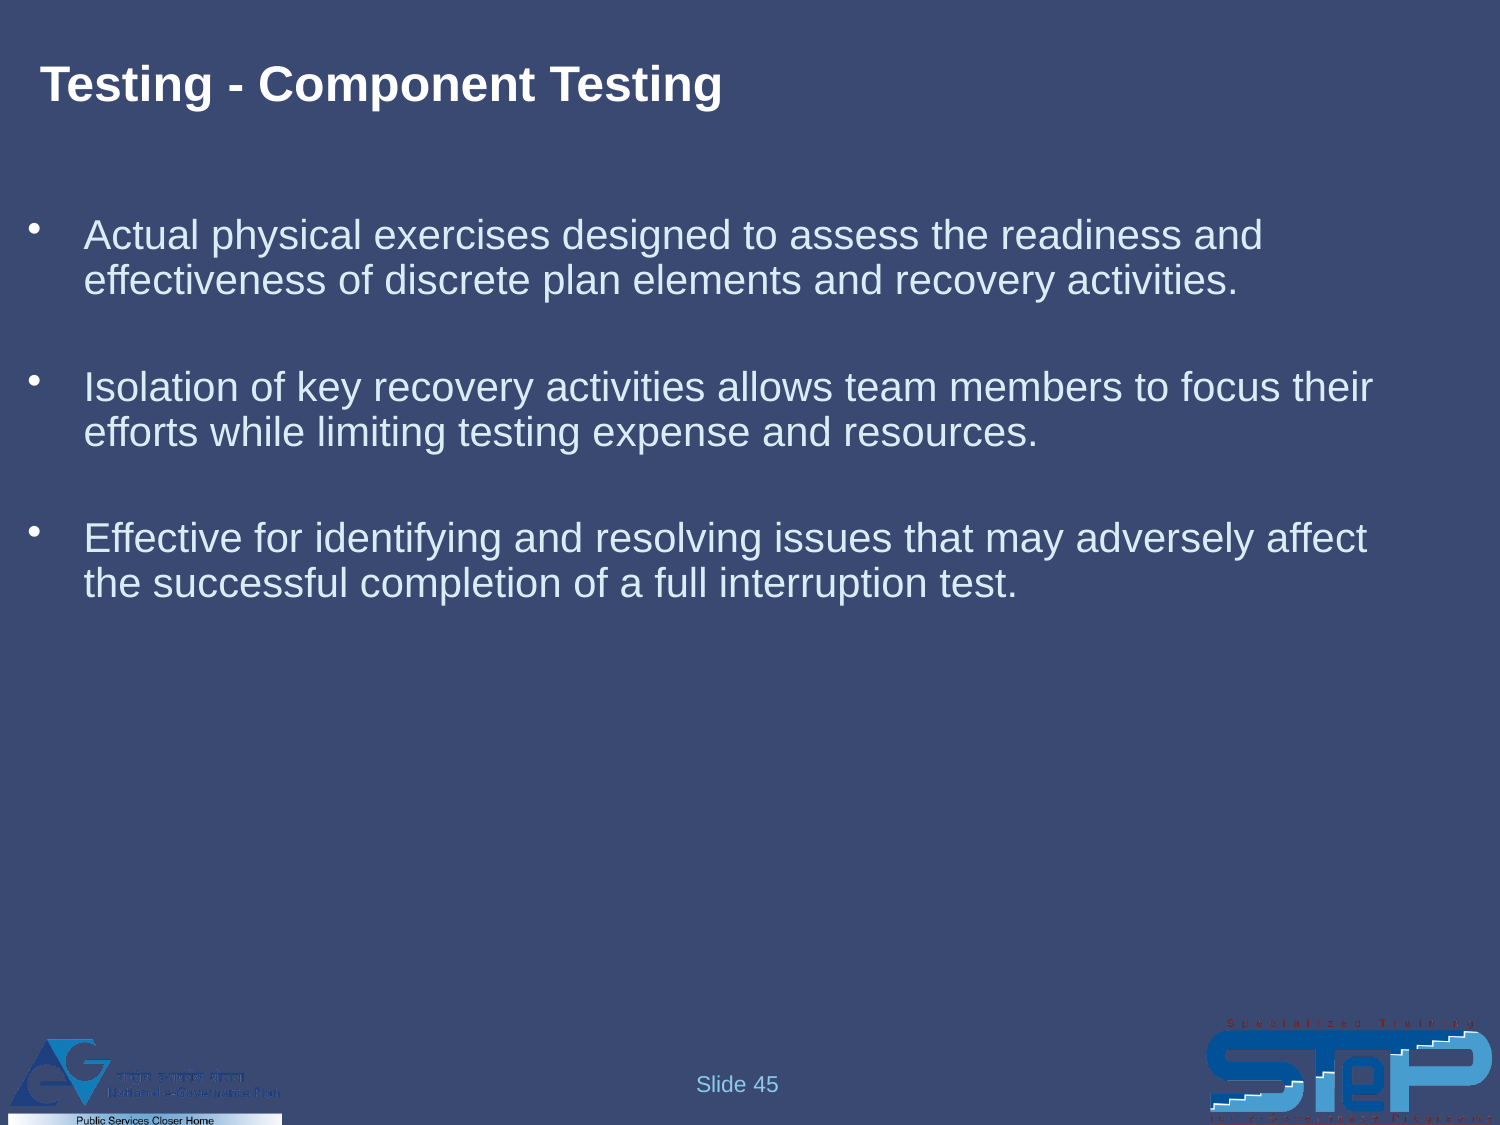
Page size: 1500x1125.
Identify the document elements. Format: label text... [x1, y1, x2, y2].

text_box Testing - Component Testing [24, 37, 1447, 125]
picture [8, 1039, 282, 1125]
text_box Actual physical exercises designed to assess the readiness and effectiveness of discrete plan elements and recovery activities. Isolation of key recovery activities allows team members to focus their efforts while limiting testing expense and resources. Effective for identifying and resolving issues that may adversely affect the successful completion of a full interruption test. [12, 206, 1447, 913]
text_box Slide 45 [562, 1070, 913, 1096]
picture [1205, 1019, 1492, 1125]
